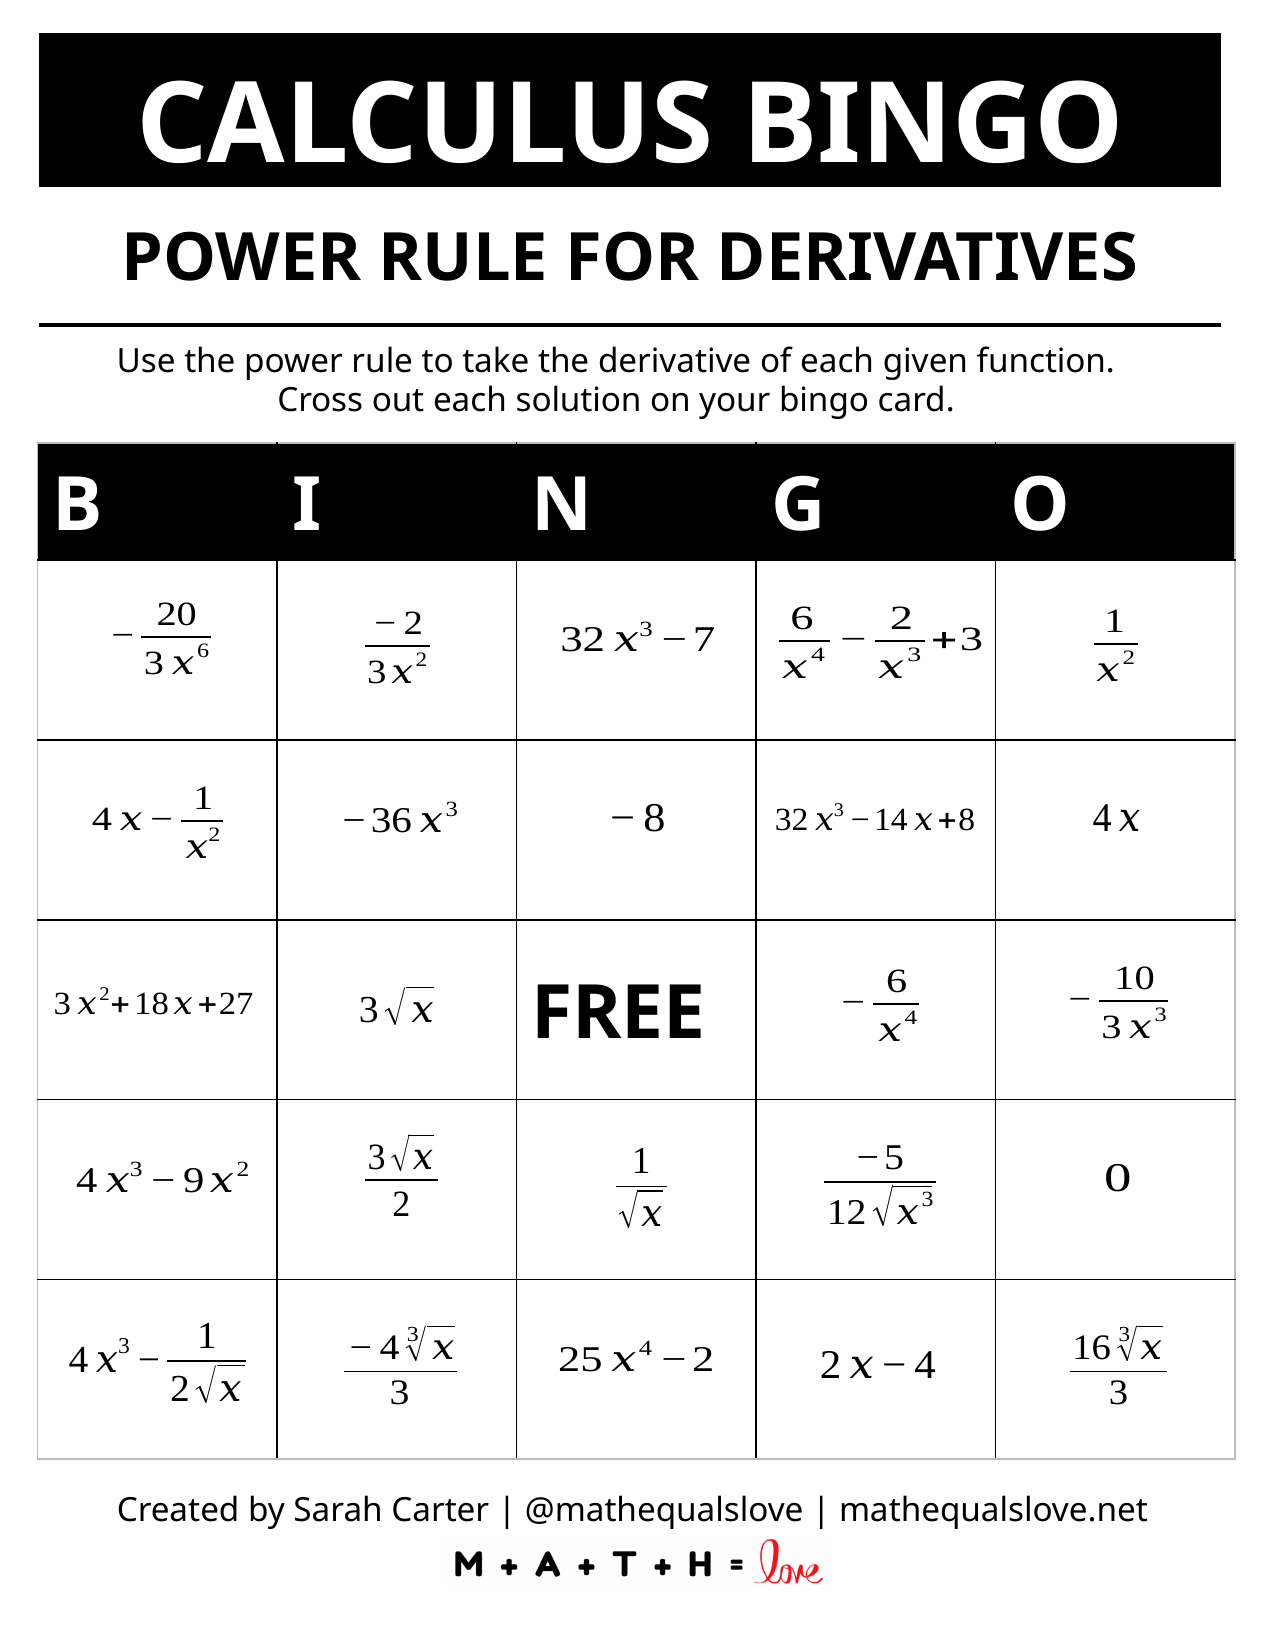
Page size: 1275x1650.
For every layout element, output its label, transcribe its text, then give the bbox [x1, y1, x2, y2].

table_cell [278, 561, 516, 739]
table_cell [38, 1100, 276, 1279]
table_cell [757, 741, 995, 919]
table_cell [996, 561, 1234, 739]
picture [446, 1536, 829, 1590]
text_box Created by Sarah Carter | @mathequalslove | mathequalslove.net [53, 1481, 1222, 1536]
table_cell [278, 1280, 516, 1458]
table_cell [757, 921, 995, 1099]
table_cell [517, 1280, 755, 1458]
table_header I [278, 444, 516, 559]
table_header CALCULUS BINGO [39, 36, 1221, 183]
table_cell [996, 741, 1234, 919]
table_cell [278, 921, 516, 1099]
table_cell FREE [517, 921, 755, 1099]
table_cell [757, 1280, 995, 1458]
text_box Use the power rule to take the derivative of each given function. Cross out each solution on your bingo card. [28, 331, 1214, 426]
table_cell [38, 921, 276, 1099]
table_cell [517, 1100, 755, 1279]
table_cell [996, 1280, 1234, 1458]
table_header B [38, 444, 276, 559]
table_cell [757, 561, 995, 739]
table_cell [996, 921, 1234, 1099]
table_cell [757, 1100, 995, 1279]
table_header O [996, 444, 1234, 559]
table_cell [278, 1100, 516, 1279]
table_cell [278, 741, 516, 919]
table_cell [517, 741, 755, 919]
table_cell [38, 561, 276, 739]
table_header N [517, 444, 755, 559]
table_header G [757, 444, 995, 559]
table_cell POWER RULE FOR DERIVATIVES [39, 187, 1221, 323]
table_cell [996, 1100, 1234, 1279]
table_cell [517, 561, 755, 739]
table_cell [38, 1280, 276, 1458]
table_cell [38, 741, 276, 919]
